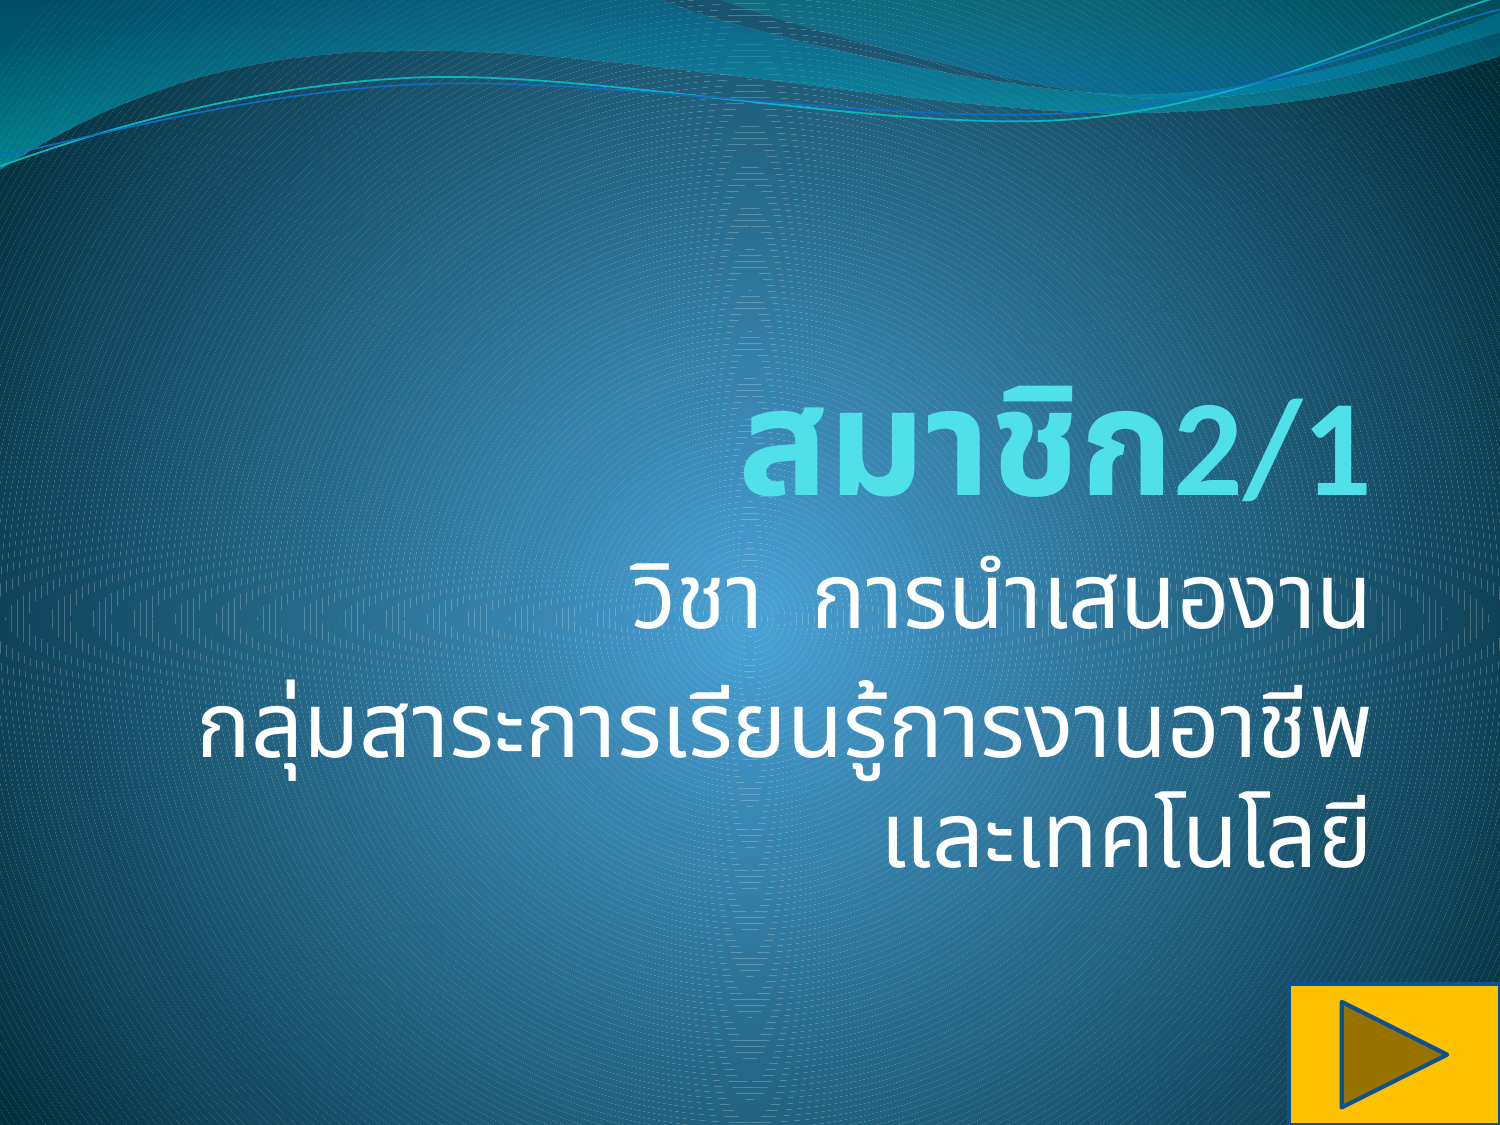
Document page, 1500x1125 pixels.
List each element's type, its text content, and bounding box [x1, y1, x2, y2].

text_box [1287, 982, 1500, 1125]
subtitle วิชา การนำเสนองาน กลุ่มสาระการเรียนรู้การงานอาชีพและเทคโนโลยี [87, 529, 1377, 818]
title สมาชิก2/1 [87, 224, 1376, 526]
